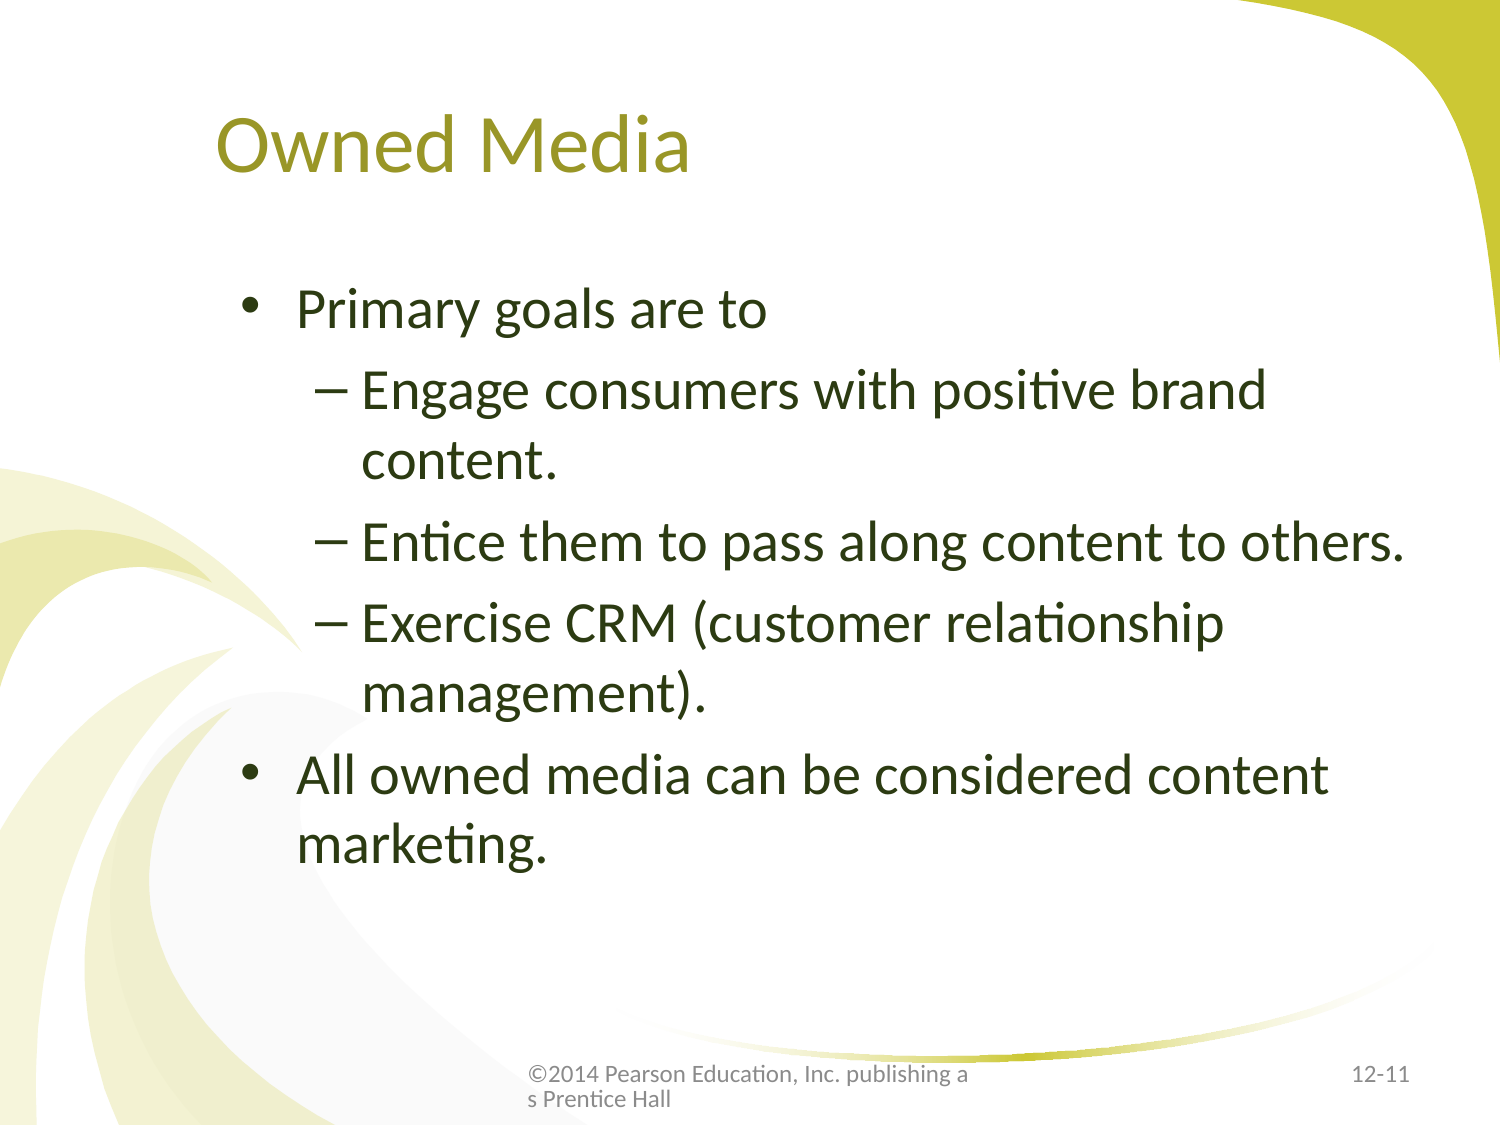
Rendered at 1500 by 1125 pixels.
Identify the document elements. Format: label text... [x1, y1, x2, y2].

slide_number 12-11 [1074, 1042, 1425, 1103]
list Primary goals are to Engage consumers with positive brand content. Entice them to pass along content to others. Exercise CRM (customer relationship management). All owned media can be considered content marketing. [225, 262, 1425, 1005]
footer ©2014 Pearson Education, Inc. publishing as Prentice Hall [512, 1042, 988, 1103]
title Owned Media [200, 45, 1425, 233]
